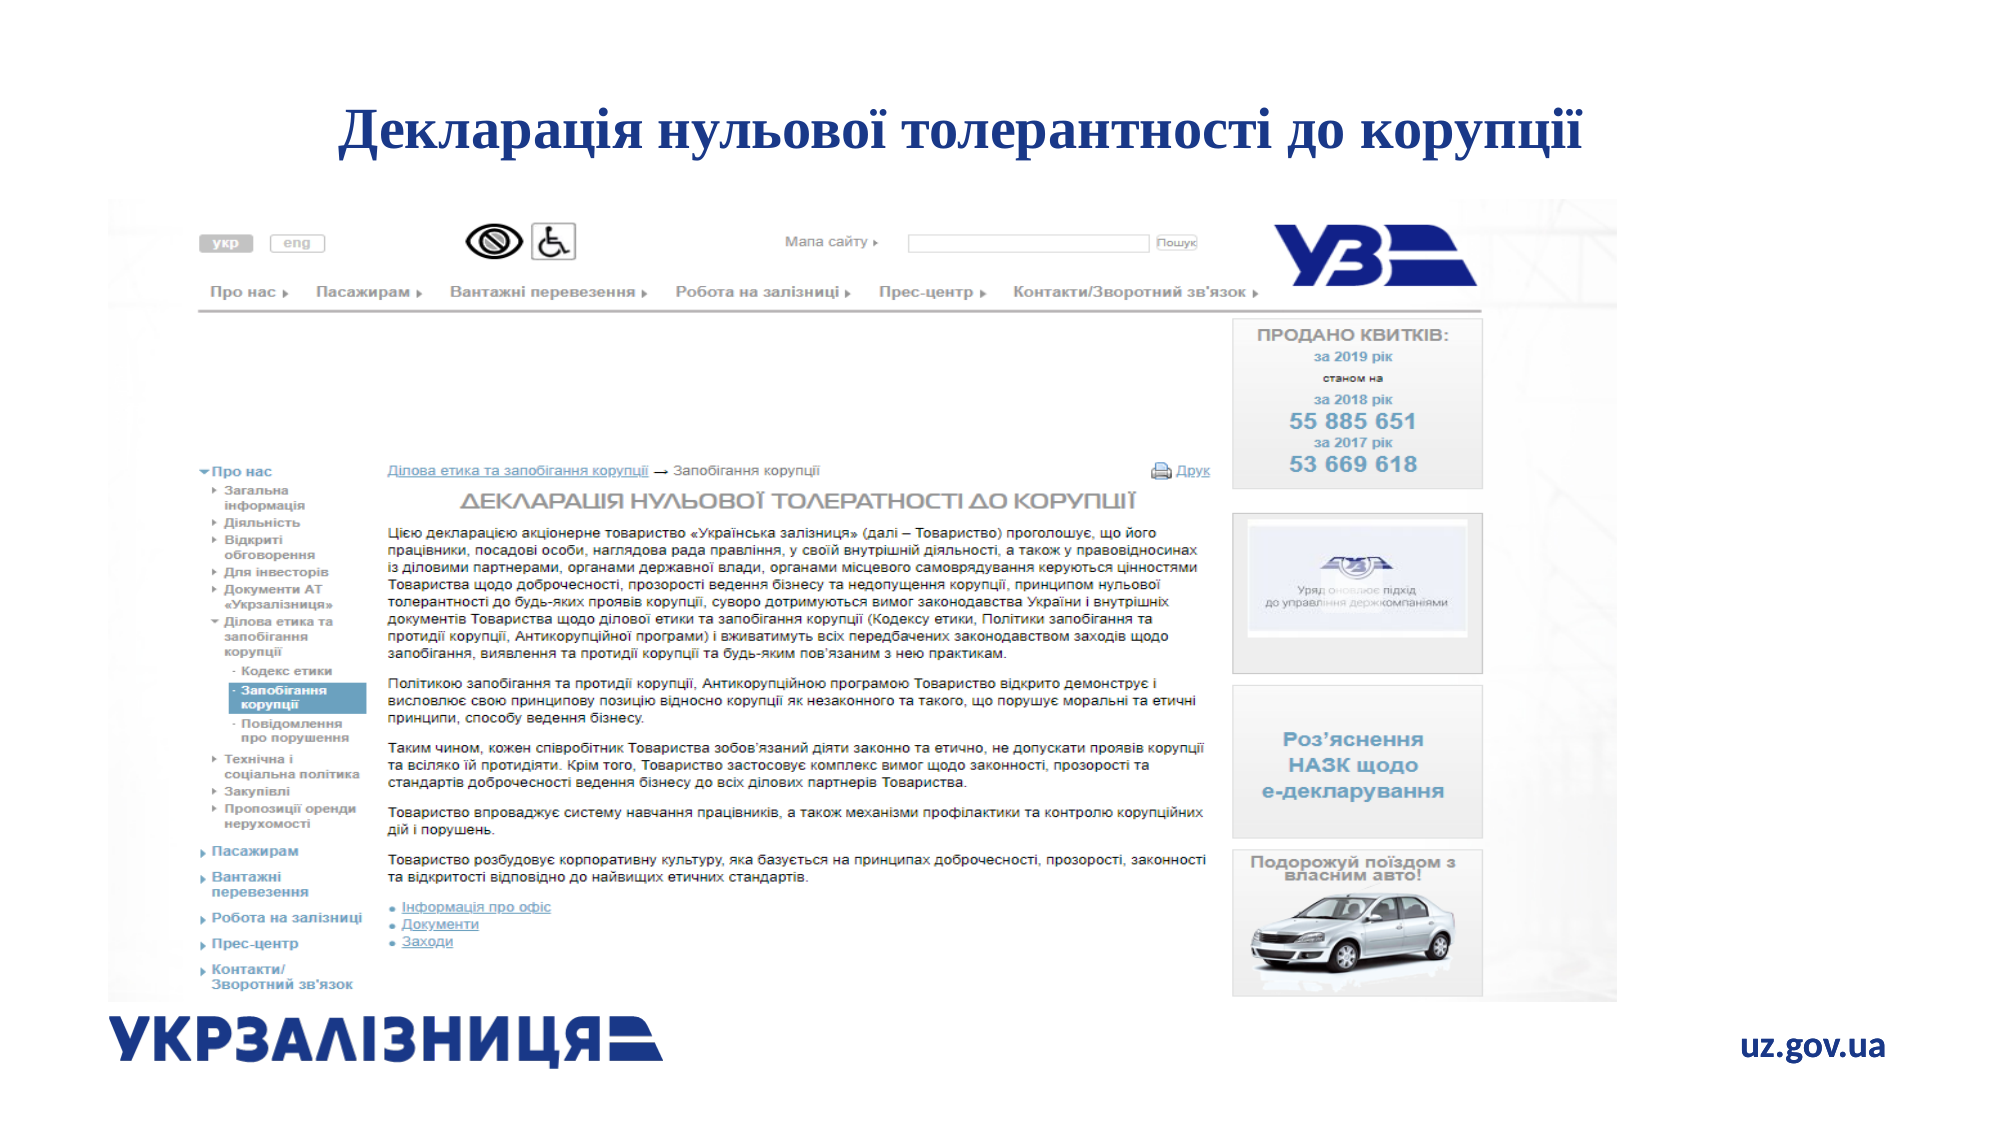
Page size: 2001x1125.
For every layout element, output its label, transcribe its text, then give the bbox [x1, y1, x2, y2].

picture [108, 1015, 663, 1071]
title Декларація нульової толерантності до корупції [108, 59, 1814, 200]
picture [108, 199, 1617, 1002]
